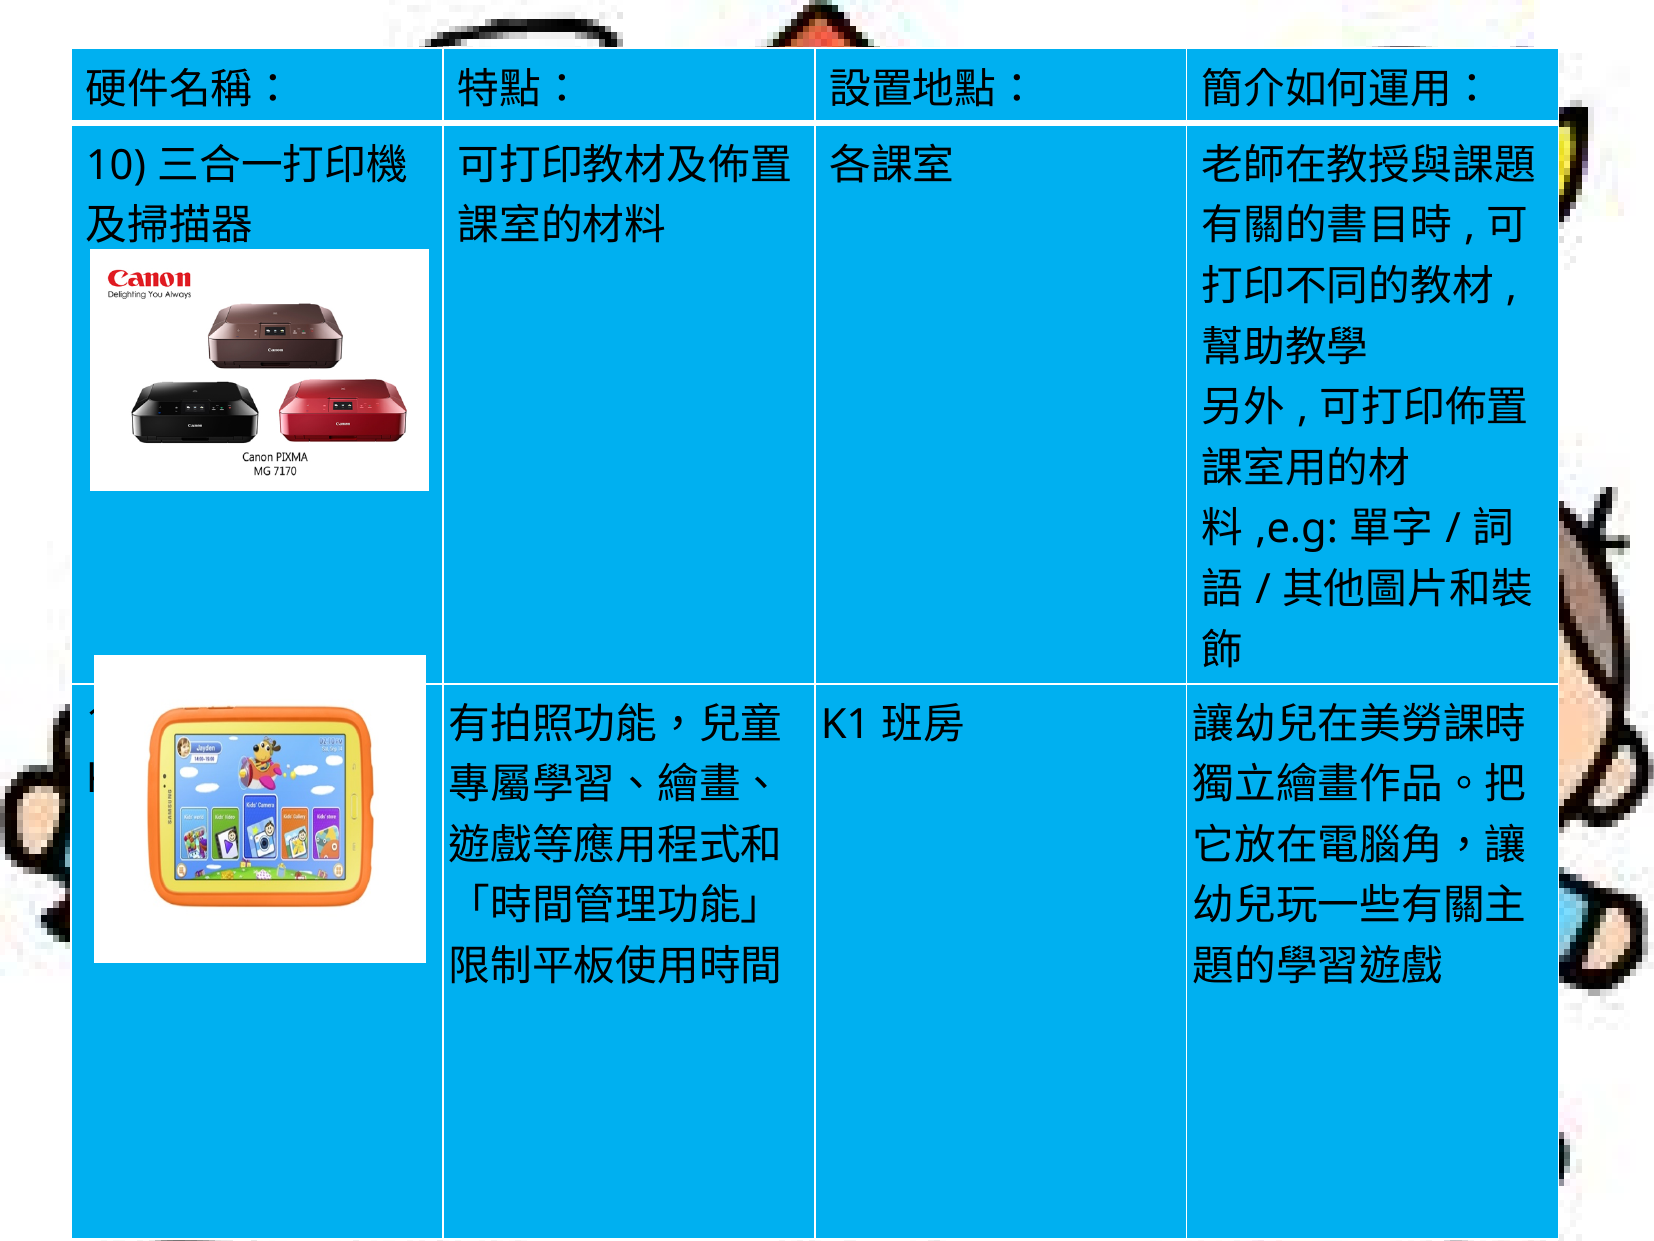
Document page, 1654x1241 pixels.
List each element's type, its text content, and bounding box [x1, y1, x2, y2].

table_header 特點： [444, 49, 814, 120]
table_header 硬件名稱： [72, 49, 442, 120]
table_header 設置地點： [816, 49, 1186, 120]
table_cell 可打印教材及佈置課室的材料 [444, 126, 814, 683]
table_cell 10)三合一打印機及掃描器 [72, 126, 442, 683]
table_cell 老師在教授與課題有關的書目時,可打印不同的教材,幫助教學 另外,可打印佈置課室用的材料,e.g:單字/詞語/其他圖片和裝飾 [1187, 126, 1558, 683]
table_header 簡介如何運用： [1187, 49, 1558, 120]
table_cell 讓幼兒在美勞課時獨立繪畫作品。把它放在電腦角，讓幼兒玩一些有關主題的學習遊戲 [1187, 685, 1558, 1238]
picture [0, 0, 1654, 1241]
table_cell K1班房 [816, 685, 1186, 1238]
table_cell 11) Galaxy Tab 3 Kids [72, 685, 442, 1238]
table_cell 有拍照功能，兒童專屬學習、繪畫、遊戲等應用程式和「時間管理功能」限制平板使用時間 [444, 685, 814, 1238]
table_cell 各課室 [816, 126, 1186, 683]
